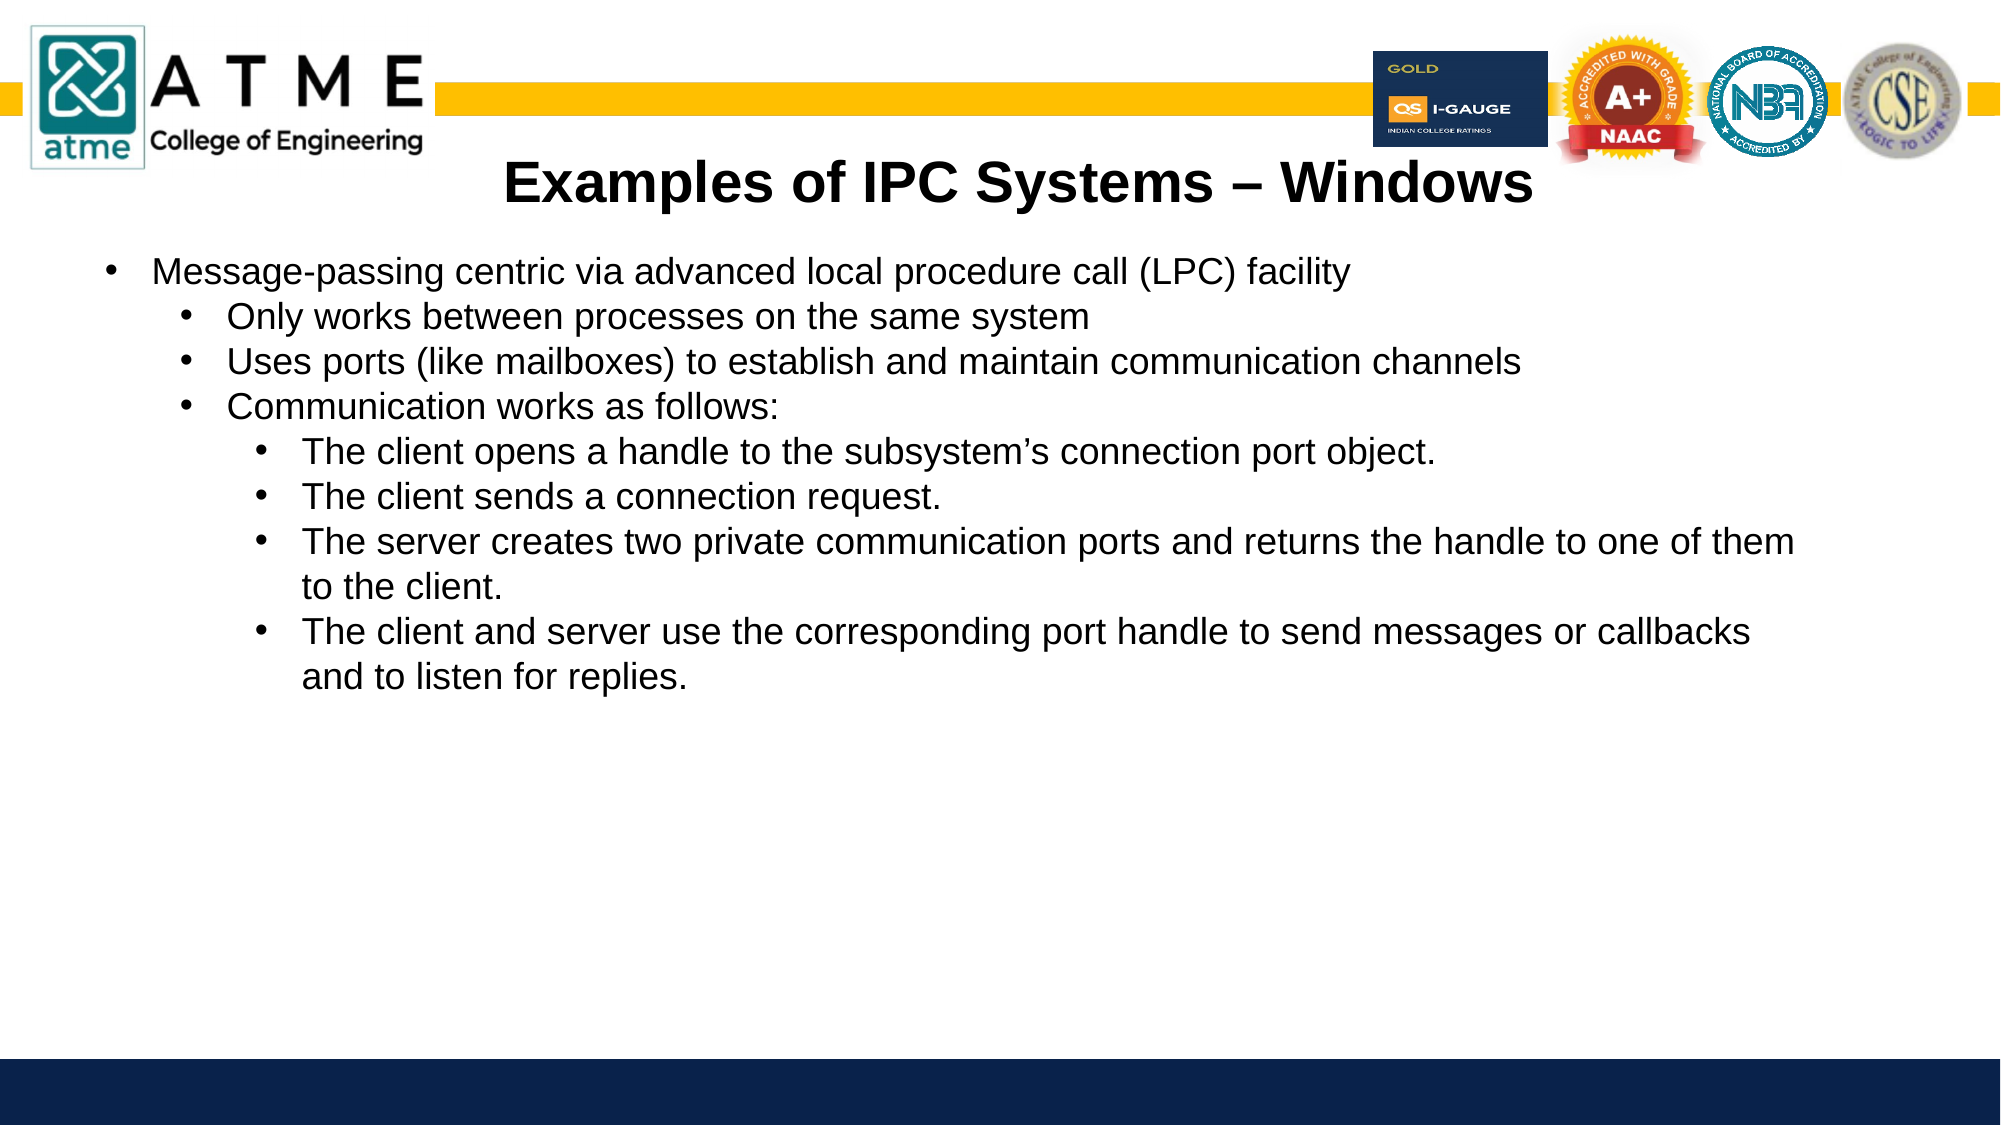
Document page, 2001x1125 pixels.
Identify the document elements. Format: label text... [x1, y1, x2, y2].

picture [22, 15, 435, 178]
text_box Message-passing centric via advanced local procedure call (LPC) facility Only works between processes on the same system Uses ports (like mailboxes) to establish and maintain communication channels Communication works as follows: The client opens a handle to the subsystem’s connection port object. The client sends a connection request. The server creates two private communication ports and returns the handle to one of them to the client. The client and server use the corresponding port handle to send messages or callbacks and to listen for replies. [90, 239, 1822, 705]
picture [1840, 26, 1968, 176]
text_box Examples of IPC Systems – Windows [488, 136, 1552, 222]
picture [0, 1059, 2001, 1125]
picture [1373, 20, 1828, 180]
